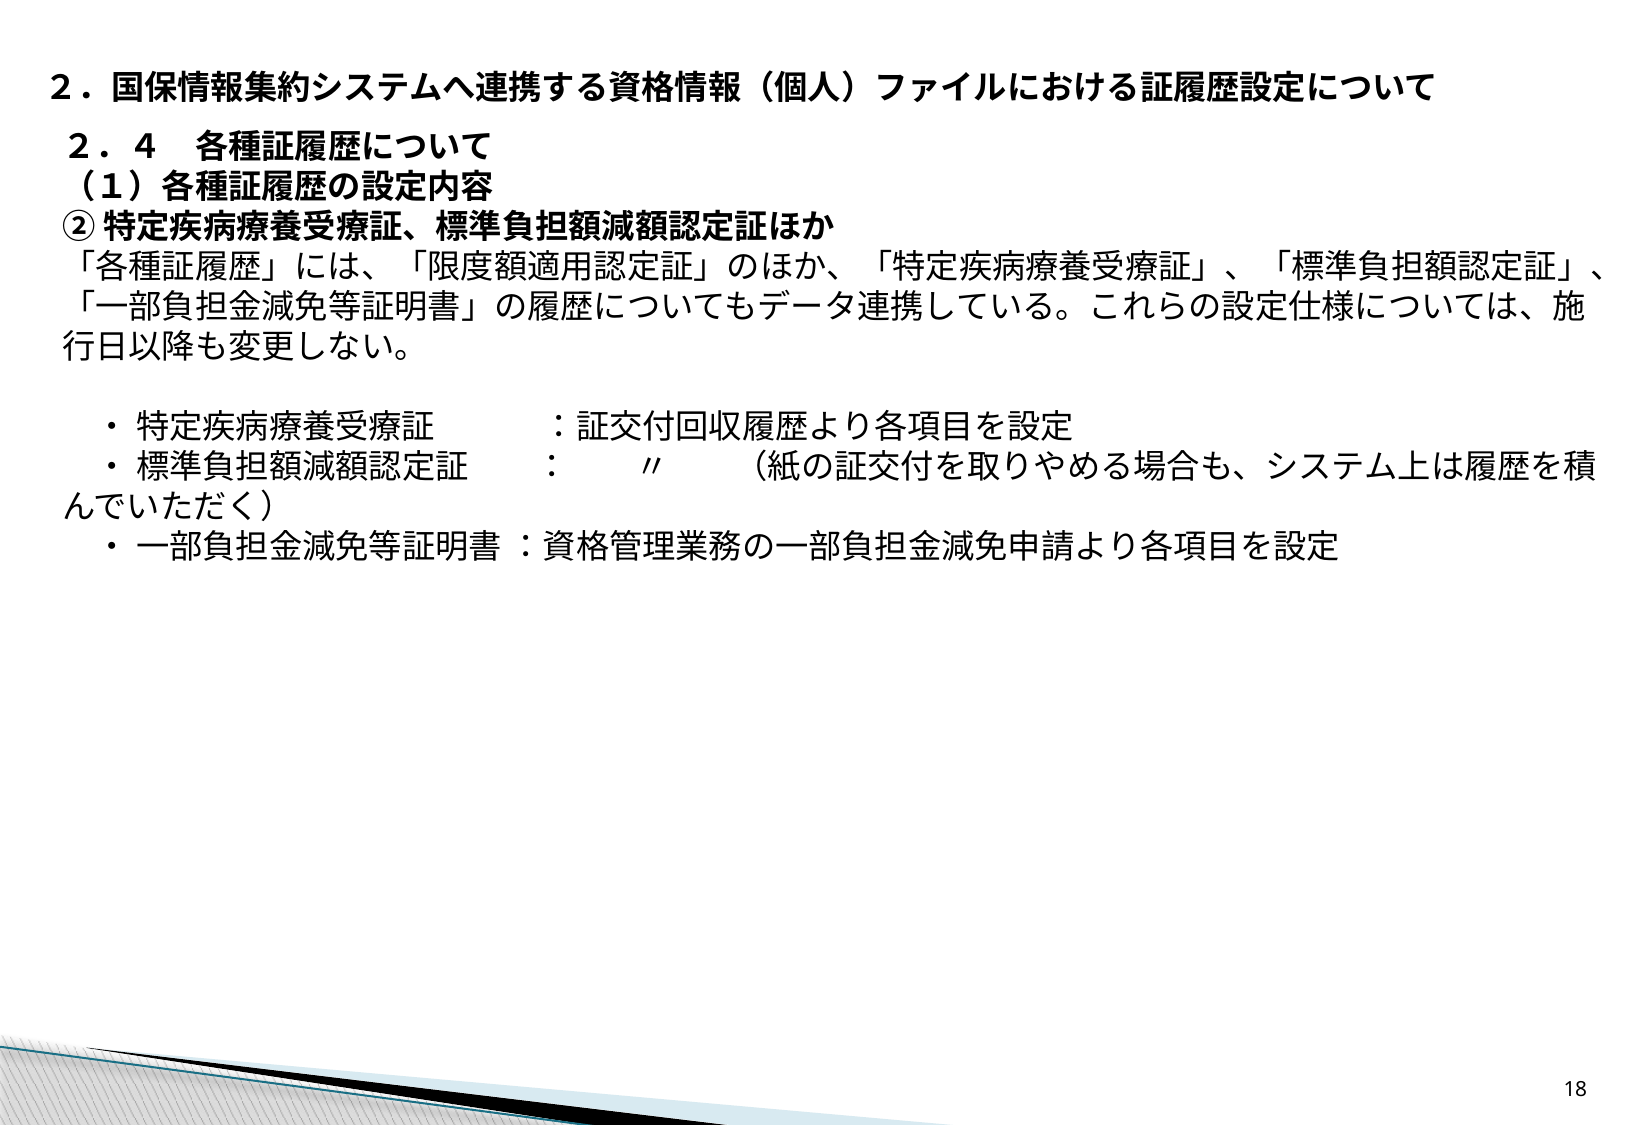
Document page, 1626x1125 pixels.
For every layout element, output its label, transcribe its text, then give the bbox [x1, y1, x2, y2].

slide_number 17 [1536, 1051, 1602, 1112]
text_box ２．国保情報集約システムへ連携する資格情報（個人）ファイルにおける証履歴設定について [29, 58, 1483, 114]
text_box ２．４ 各種証履歴について （１）各種証履歴の設定内容 ②特定疾病療養受療証、標準負担額減額認定証ほか 「各種証履歴」には、「限度額適用認定証」のほか、「特定疾病療養受療証」、「標準負担額認定証」、「一部負担金減免等証明書」の履歴についてもデータ連携している。これらの設定仕様については、施行日以降も変更しない。 ・ 特定疾病療養受療証 ：証交付回収履歴より各項目を設定 ・ 標準負担額減額認定証 ： 〃 （紙の証交付を取りやめる場合も、システム上は履歴を積んでいただく） ・ 一部負担金減免等証明書 ：資格管理業務の一部負担金減免申請より各項目を設定 [47, 118, 1614, 573]
picture [465, 1106, 510, 1113]
